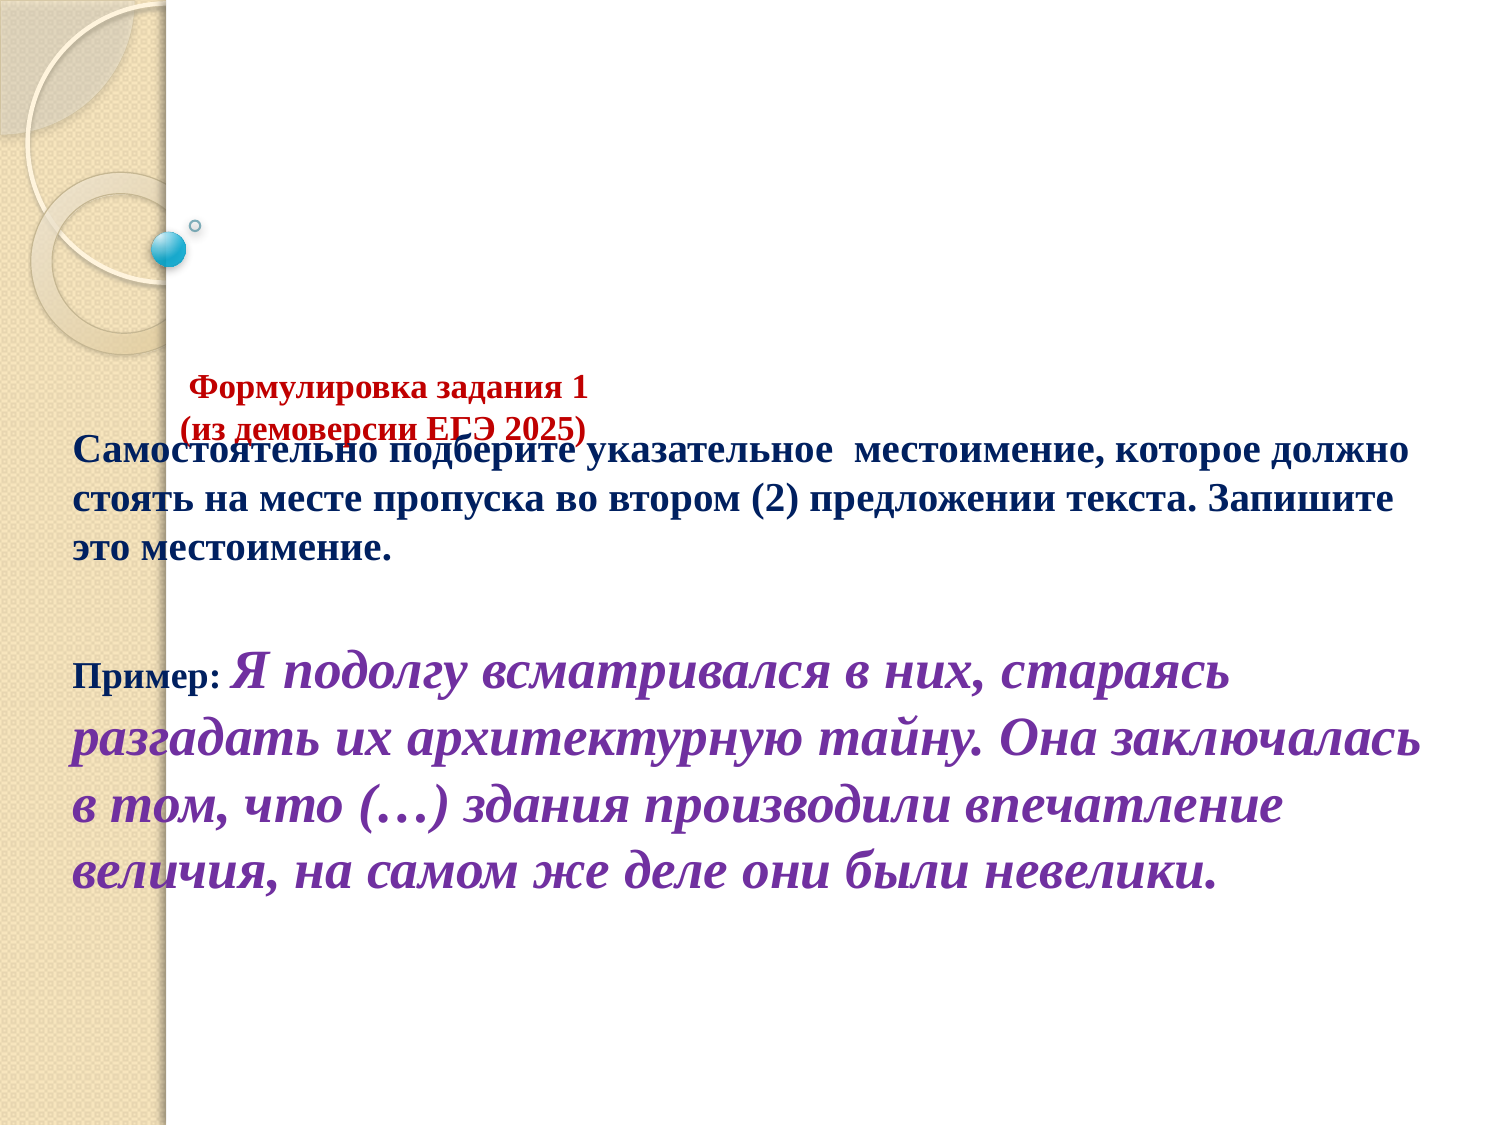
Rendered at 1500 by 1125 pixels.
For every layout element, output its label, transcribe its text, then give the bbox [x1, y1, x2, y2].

title Формулировка задания 1 (из демоверсии ЕГЭ 2025) [112, 101, 1388, 420]
subtitle Самостоятельно подберите указательное местоимение, которое должно стоять на месте пропуска во втором (2) предложении текста. Запишите это местоимение. Пример: Я подолгу всматривался в них, стараясь разгадать их архитектурную тайну. Она заключалась в том, что (…) здания производили впечатление величия, на самом же деле они были невелики. [53, 420, 1447, 925]
